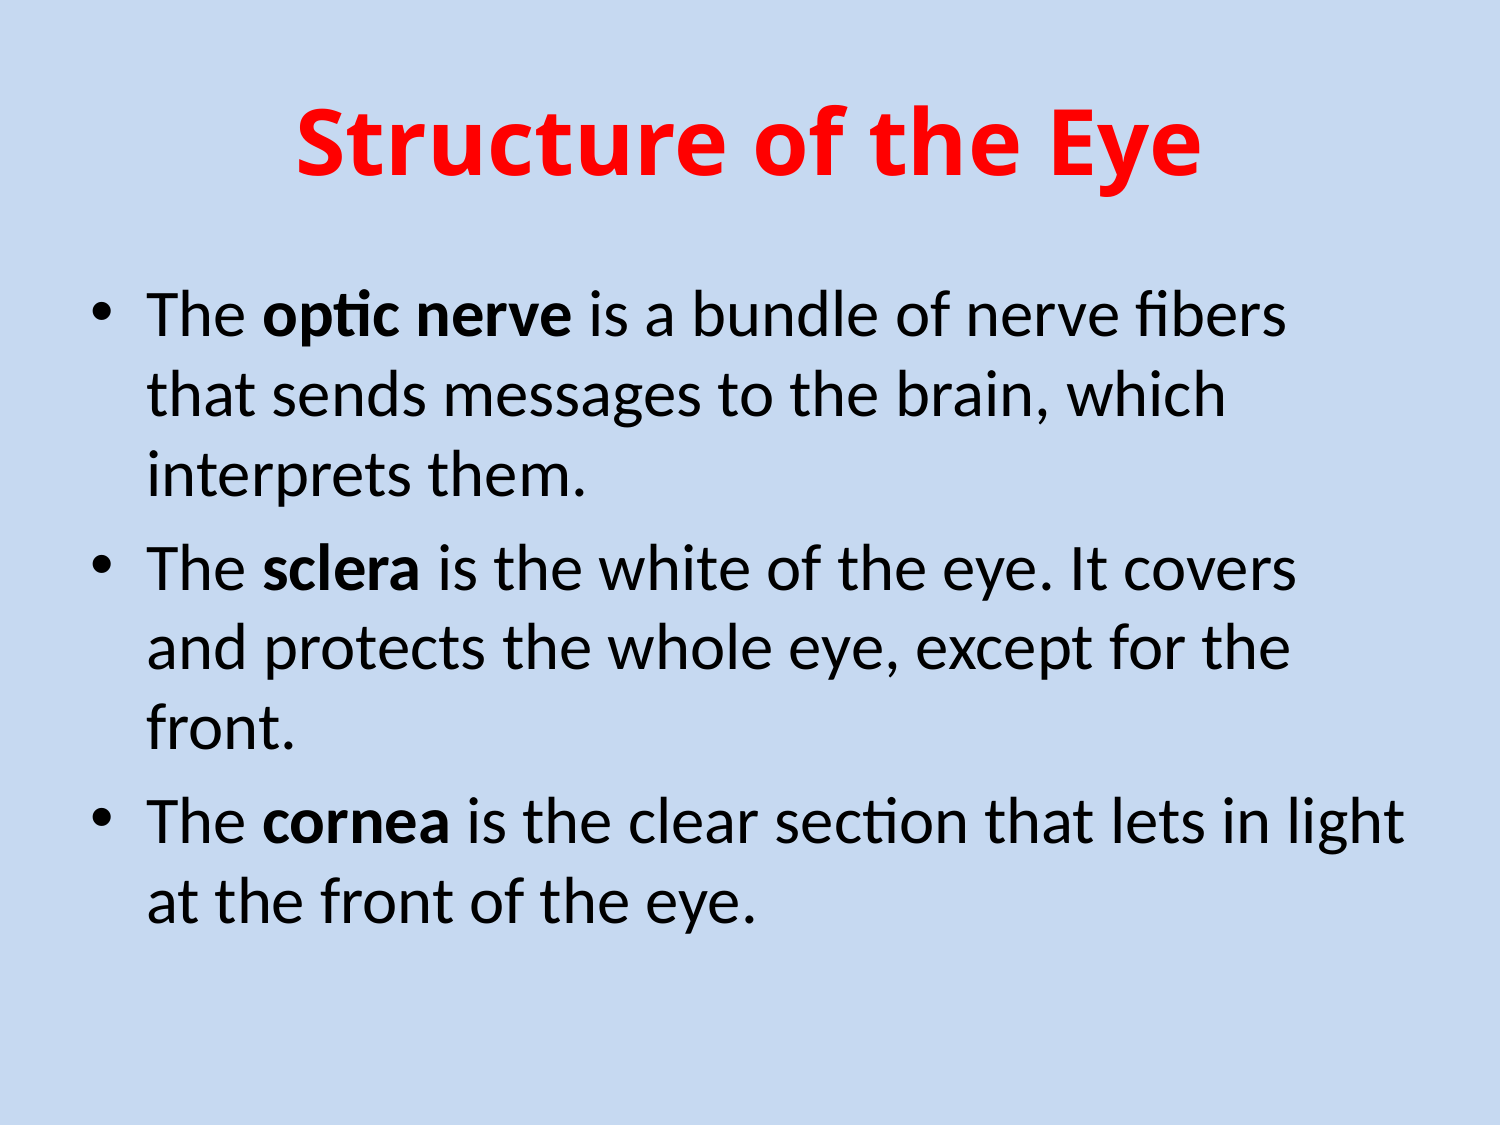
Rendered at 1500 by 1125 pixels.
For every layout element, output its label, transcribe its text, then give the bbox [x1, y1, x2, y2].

title Structure of the Eye [75, 45, 1425, 233]
list The optic nerve is a bundle of nerve fibers that sends messages to the brain, which interprets them. The sclera is the white of the eye. It covers and protects the whole eye, except for the front. The cornea is the clear section that lets in light at the front of the eye. [75, 262, 1425, 1005]
